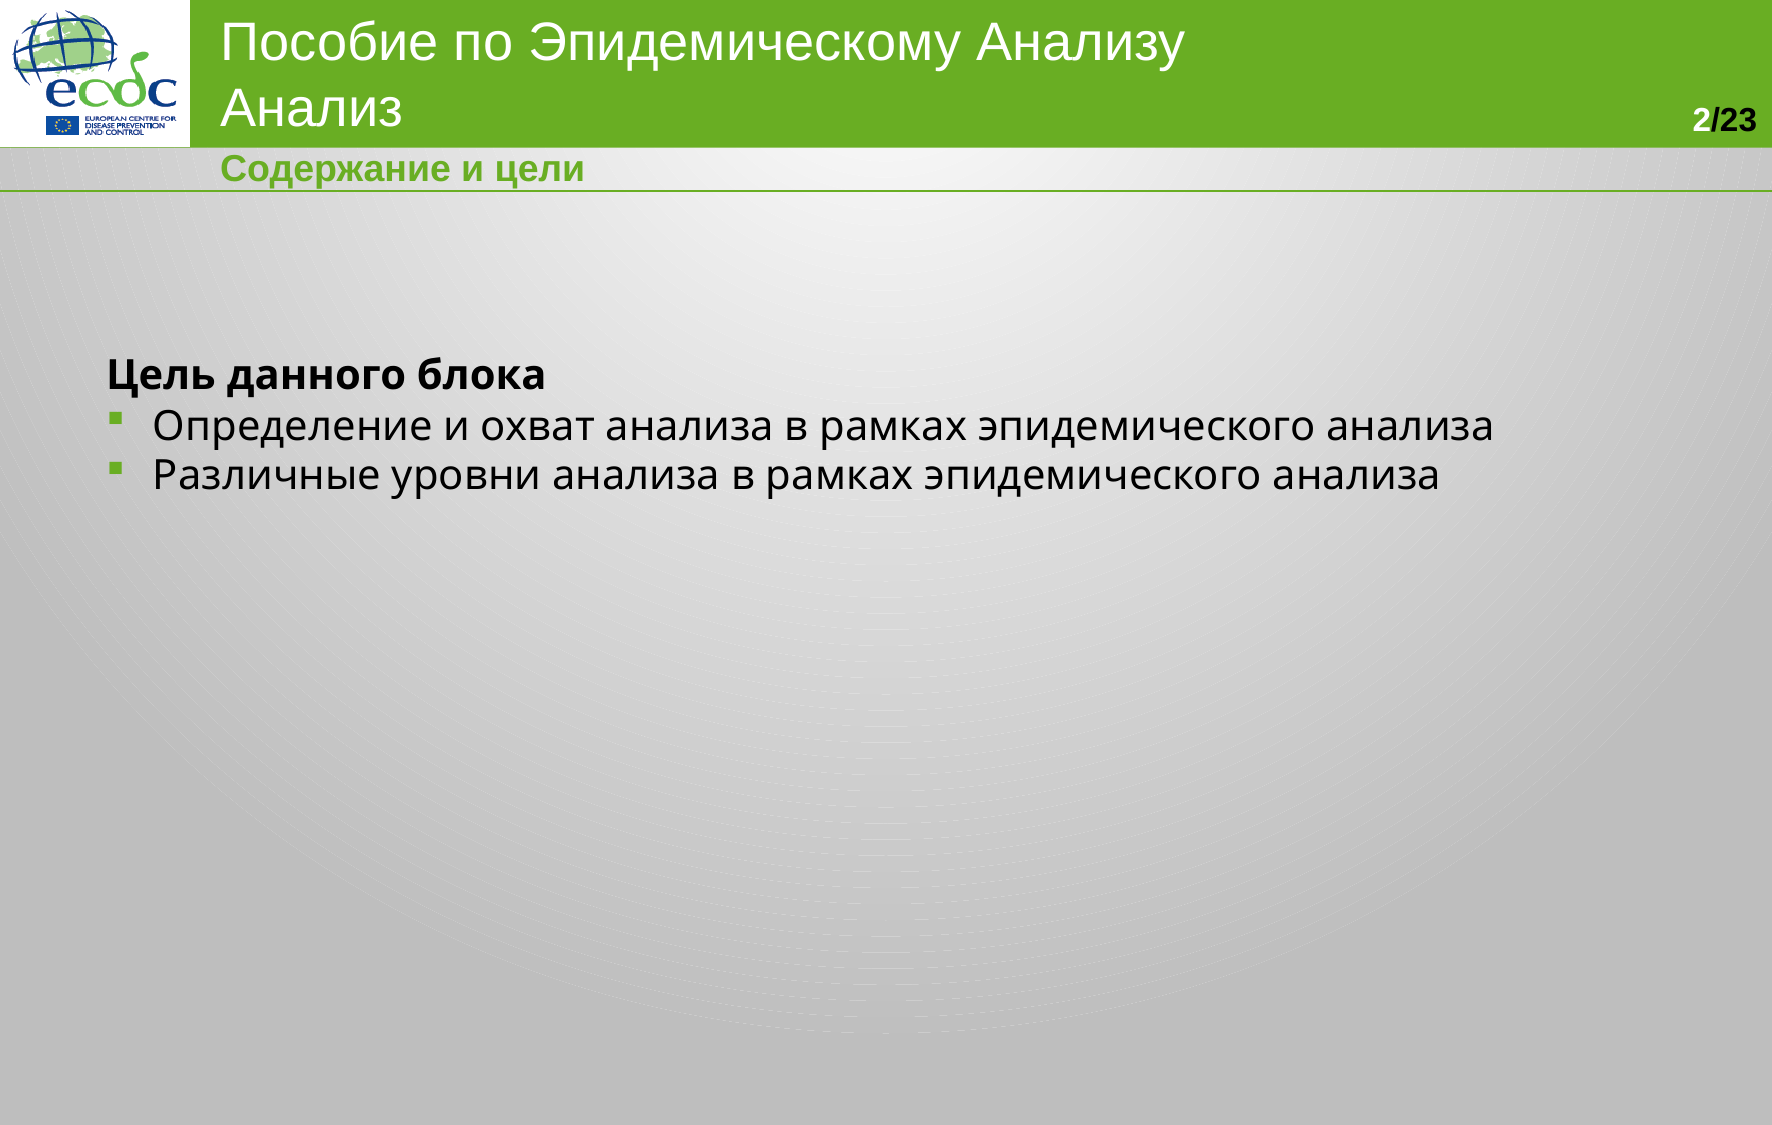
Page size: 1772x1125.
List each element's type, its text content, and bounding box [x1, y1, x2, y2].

text_box Содержание и цели [205, 141, 1406, 198]
picture [0, 0, 190, 147]
text_box Цель данного блока Определение и охват анализа в рамках эпидемического анализа Различные уровни анализа в рамках эпидемического анализа [90, 340, 1588, 556]
